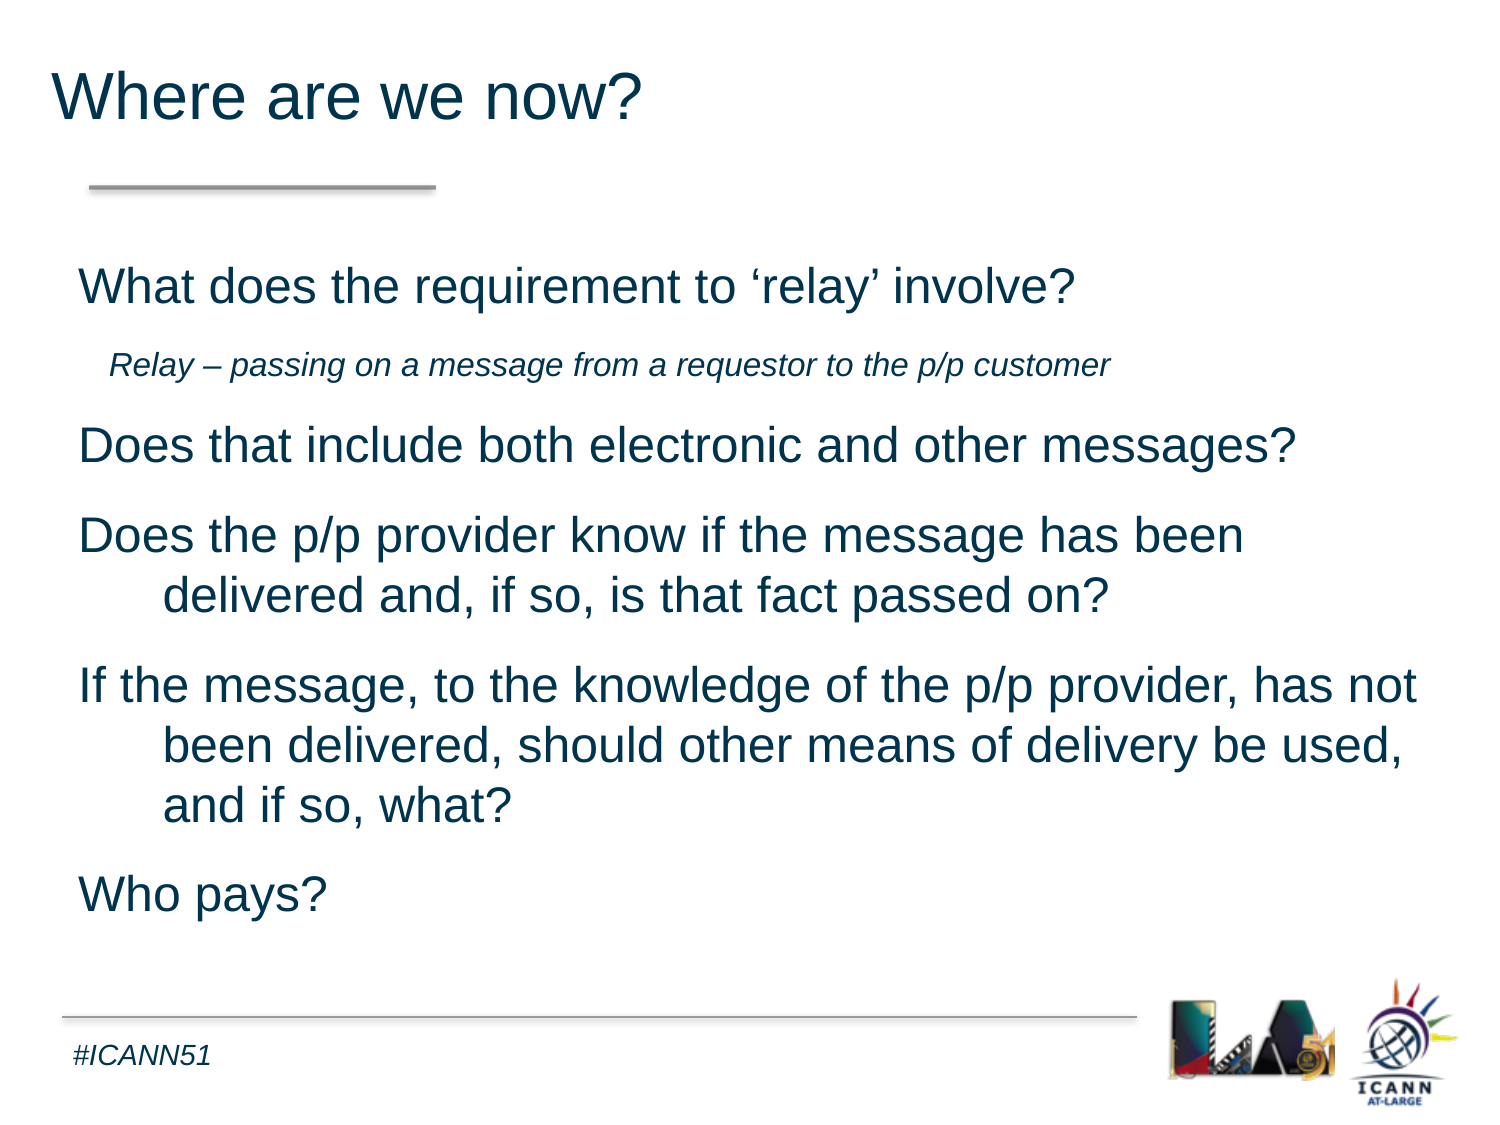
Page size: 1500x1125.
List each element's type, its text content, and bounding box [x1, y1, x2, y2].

picture [1167, 974, 1462, 1110]
list What does the requirement to ‘relay’ involve? Relay – passing on a message from a requestor to the p/p customer Does that include both electronic and other messages? Does the p/p provider know if the message has been delivered and, if so, is that fact passed on? If the message, to the knowledge of the p/p provider, has not been delivered, should other means of delivery be used, and if so, what? Who pays? [50, 249, 1450, 969]
list Where are we now? [23, 50, 1450, 150]
